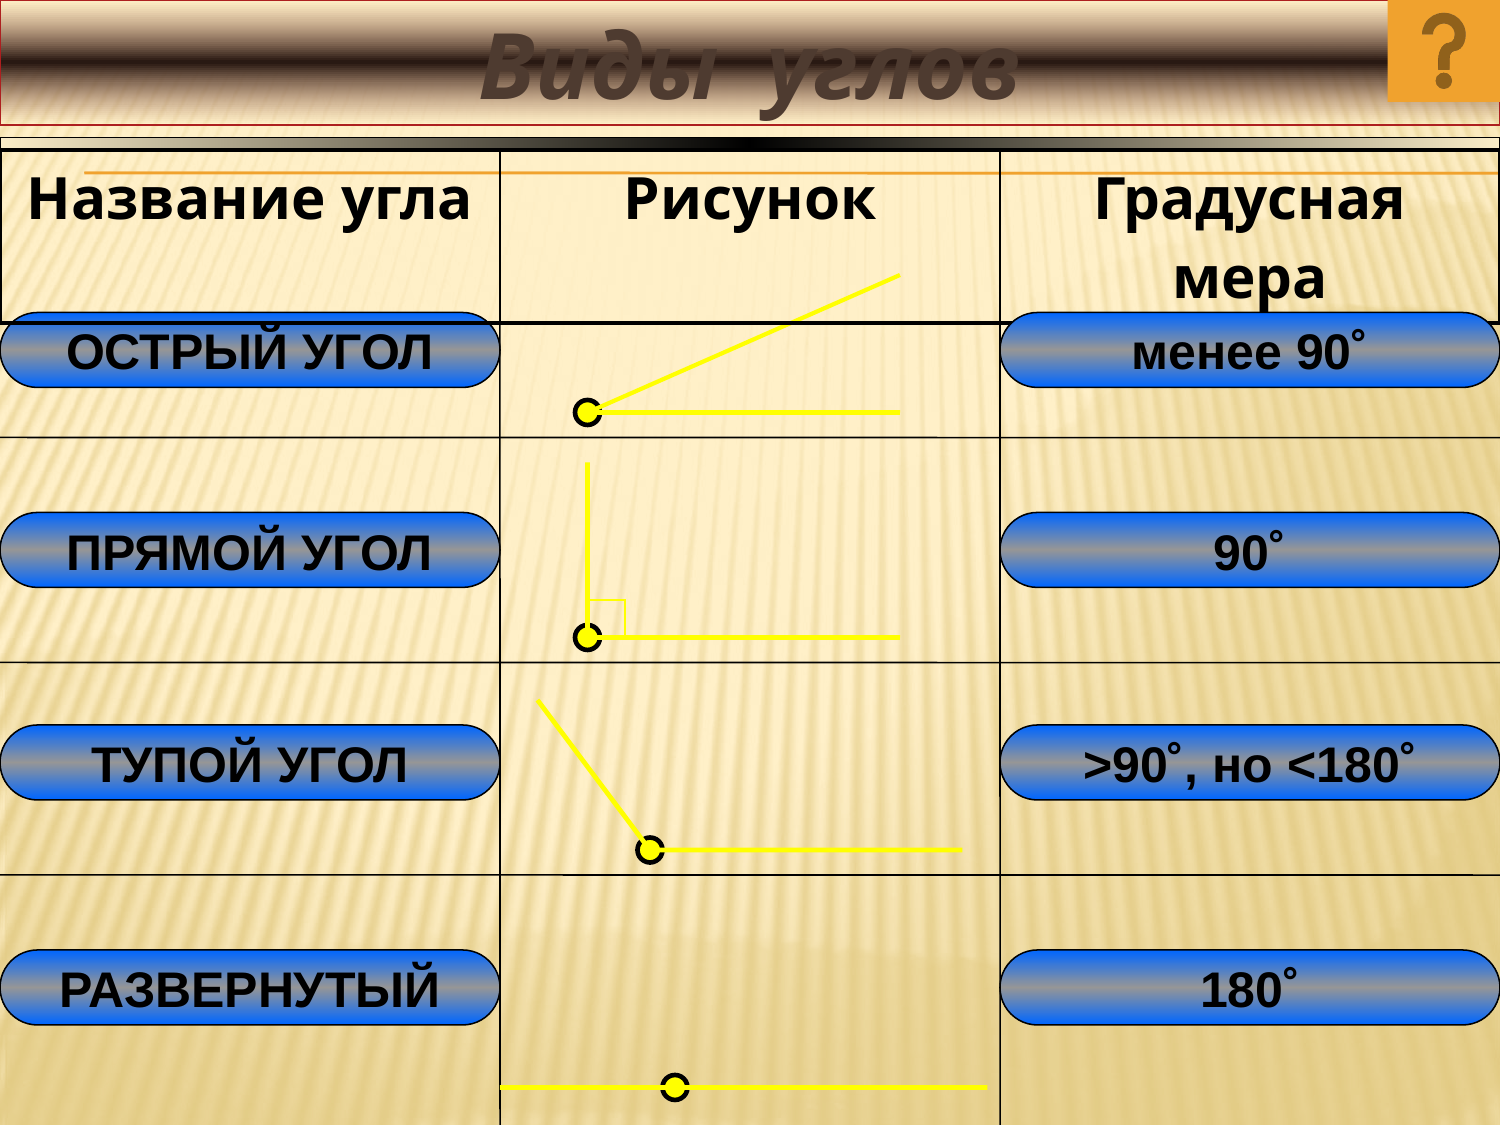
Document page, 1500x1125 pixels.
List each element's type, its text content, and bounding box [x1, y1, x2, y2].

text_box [574, 462, 901, 651]
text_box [0, 249, 1500, 1125]
text_box Виды углов [0, 0, 1500, 125]
text_box [0, 137, 1500, 148]
text_box [1387, 0, 1500, 102]
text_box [499, 1074, 988, 1101]
table_header Название угла [2, 152, 499, 249]
table_header Градусная мера [1001, 152, 1498, 249]
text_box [537, 699, 963, 863]
table_header Рисунок [501, 152, 999, 248]
